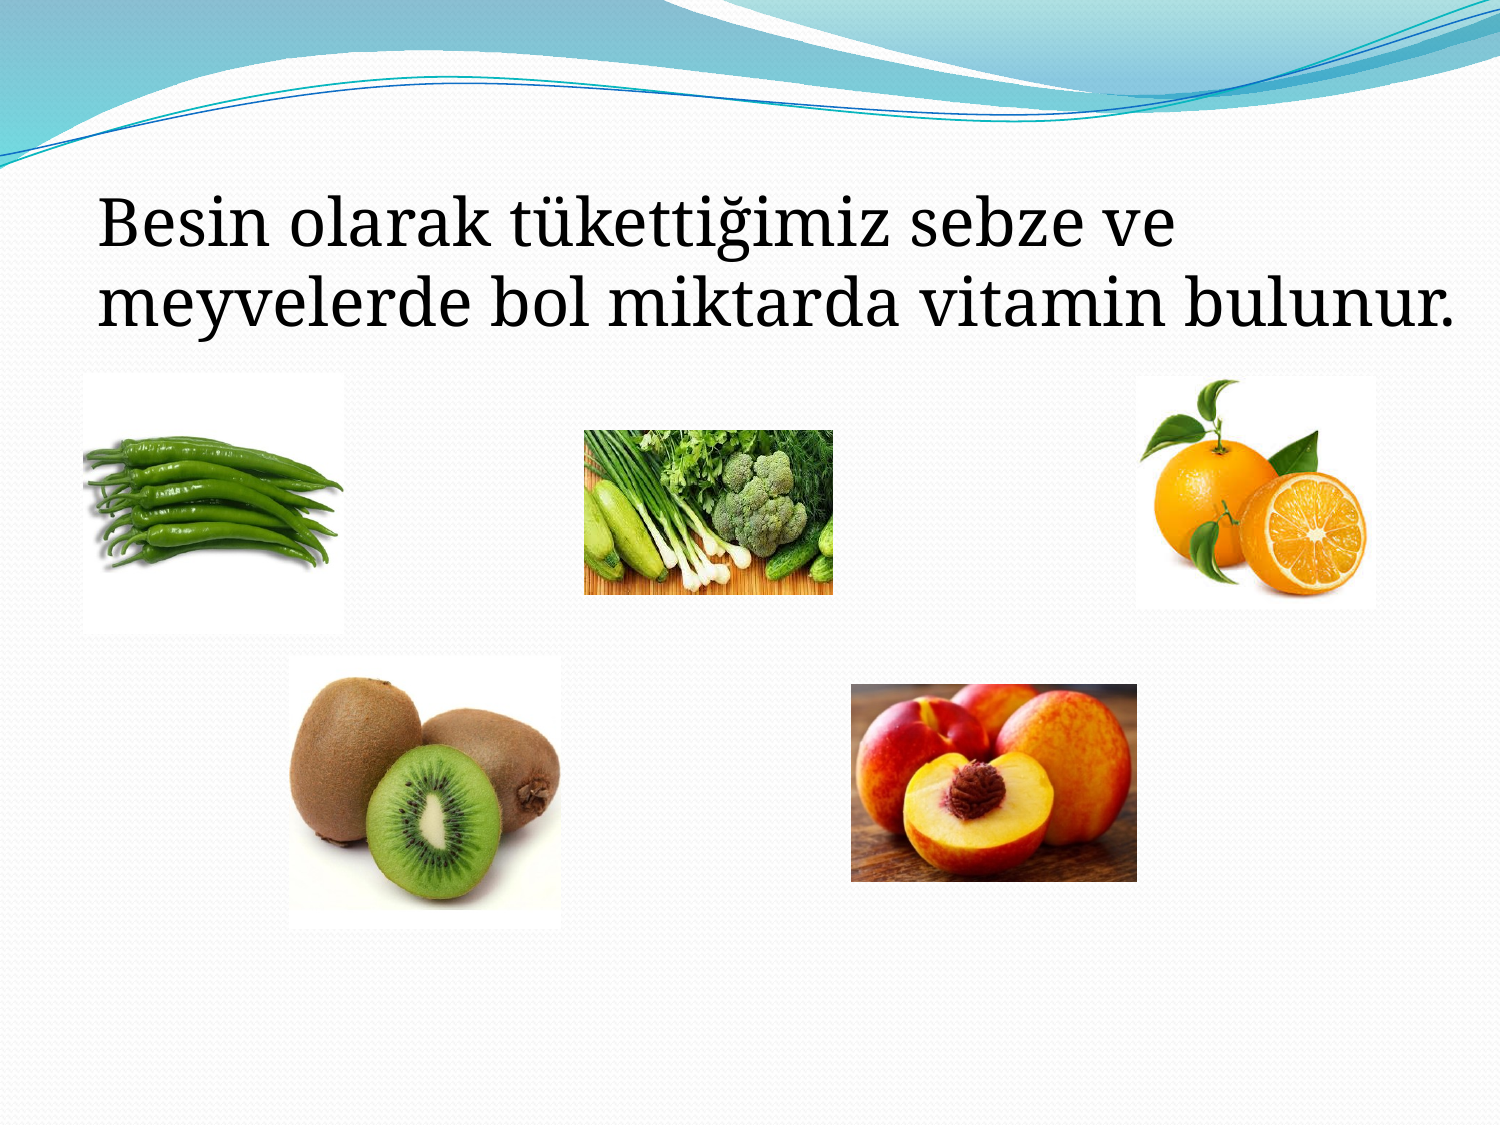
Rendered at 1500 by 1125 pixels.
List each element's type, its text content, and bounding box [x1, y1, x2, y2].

picture [1136, 376, 1377, 609]
text_box Besin olarak tükettiğimiz sebze ve meyvelerde bol miktarda vitamin bulunur. [83, 172, 1500, 348]
picture [850, 684, 1137, 882]
picture [82, 373, 344, 634]
picture [584, 429, 833, 595]
picture [289, 656, 562, 929]
